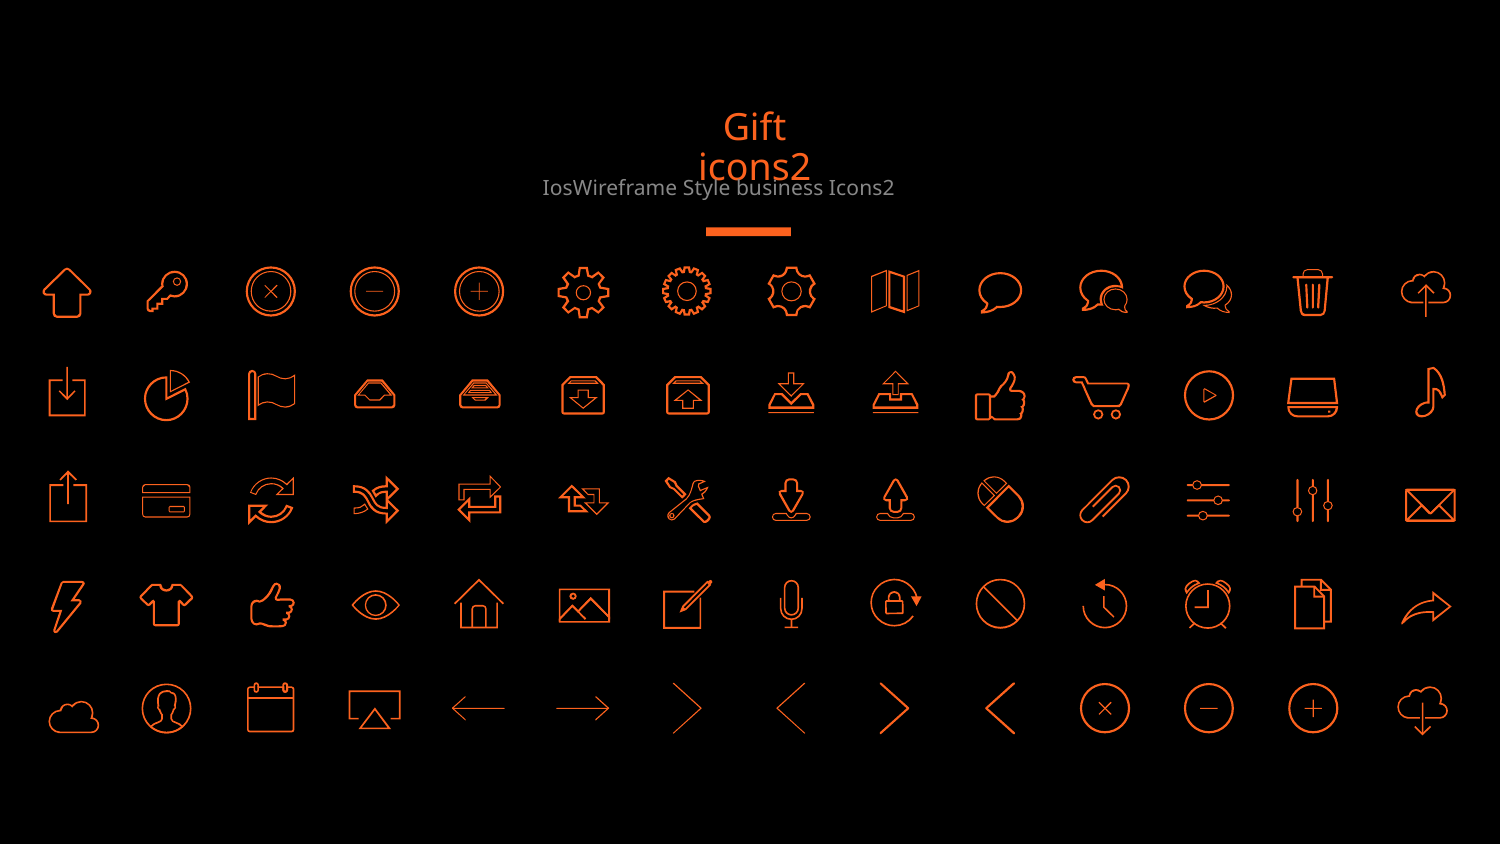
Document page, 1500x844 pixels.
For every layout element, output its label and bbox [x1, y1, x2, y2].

text_box [876, 478, 915, 521]
text_box [141, 683, 192, 734]
text_box [664, 476, 712, 523]
text_box [556, 695, 610, 721]
text_box [666, 376, 710, 415]
text_box [1183, 579, 1233, 629]
text_box [1286, 377, 1339, 418]
text_box [459, 379, 501, 409]
text_box [48, 700, 100, 734]
text_box [1082, 578, 1128, 629]
text_box [250, 582, 295, 628]
text_box [143, 369, 191, 422]
text_box [879, 681, 910, 735]
text_box [872, 370, 919, 414]
text_box [1183, 370, 1235, 421]
text_box [768, 372, 815, 414]
text_box [142, 484, 191, 518]
text_box [1079, 476, 1130, 524]
text_box [558, 588, 611, 623]
text_box [1404, 488, 1456, 522]
text_box [1110, 409, 1122, 420]
text_box [871, 269, 920, 314]
text_box [354, 379, 396, 409]
text_box [975, 476, 1026, 523]
text_box [978, 272, 1023, 314]
text_box [586, 99, 856, 237]
text_box [557, 266, 610, 319]
text_box [50, 580, 85, 634]
text_box [453, 266, 505, 317]
text_box [1292, 478, 1333, 523]
text_box [771, 478, 811, 521]
text_box [348, 690, 401, 730]
text_box [1400, 270, 1452, 317]
text_box [349, 266, 400, 317]
text_box [663, 579, 714, 629]
text_box [1072, 376, 1130, 408]
text_box [457, 475, 502, 523]
text_box [139, 583, 194, 627]
text_box [246, 682, 295, 733]
text_box [1397, 686, 1448, 736]
text_box [146, 270, 188, 313]
text_box [985, 681, 1016, 735]
text_box [49, 470, 88, 523]
text_box [672, 682, 702, 734]
text_box [248, 476, 294, 525]
text_box [1294, 578, 1332, 630]
text_box [1183, 269, 1232, 313]
text_box [245, 266, 296, 317]
text_box [1288, 682, 1339, 734]
text_box [1292, 269, 1334, 317]
text_box [975, 578, 1026, 629]
text_box [247, 369, 296, 421]
text_box [1093, 409, 1104, 420]
text_box [767, 266, 816, 317]
text_box [452, 695, 505, 721]
text_box [351, 590, 400, 620]
text_box [776, 682, 806, 734]
text_box [1079, 682, 1131, 734]
text_box [42, 267, 92, 318]
text_box [352, 475, 400, 525]
text_box [48, 366, 86, 417]
text_box [561, 376, 605, 415]
text_box [1186, 480, 1230, 521]
text_box [1415, 366, 1446, 418]
text_box [974, 371, 1026, 421]
text_box [662, 266, 712, 316]
text_box [1401, 591, 1452, 625]
text_box [453, 578, 504, 629]
text_box [1183, 682, 1234, 734]
text_box [557, 484, 610, 516]
text_box [1079, 269, 1128, 313]
text_box [779, 579, 803, 629]
text_box [870, 578, 922, 627]
